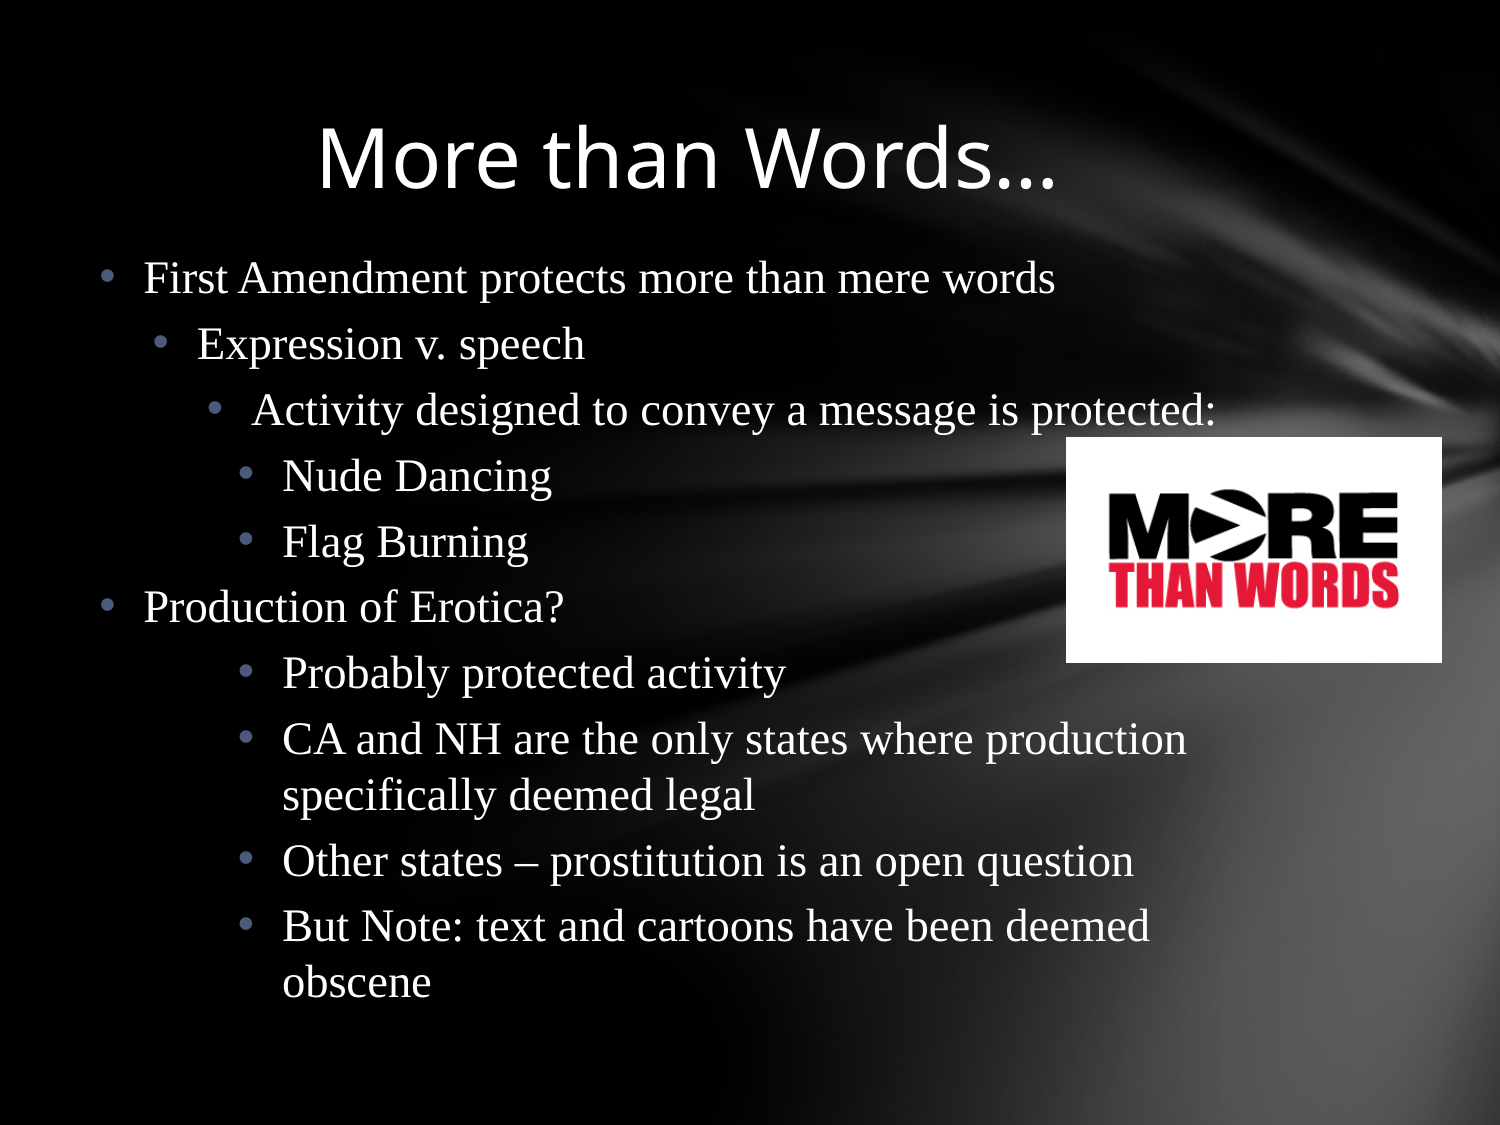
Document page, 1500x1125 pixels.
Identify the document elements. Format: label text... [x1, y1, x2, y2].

picture [1066, 437, 1442, 663]
list First Amendment protects more than mere words Expression v. speech Activity designed to convey a message is protected: Nude Dancing Flag Burning Production of Erotica? Probably protected activity CA and NH are the only states where production specifically deemed legal Other states – prostitution is an open question But Note: text and cartoons have been deemed obscene [57, 239, 1318, 1015]
title More than Words… [57, 37, 1318, 213]
